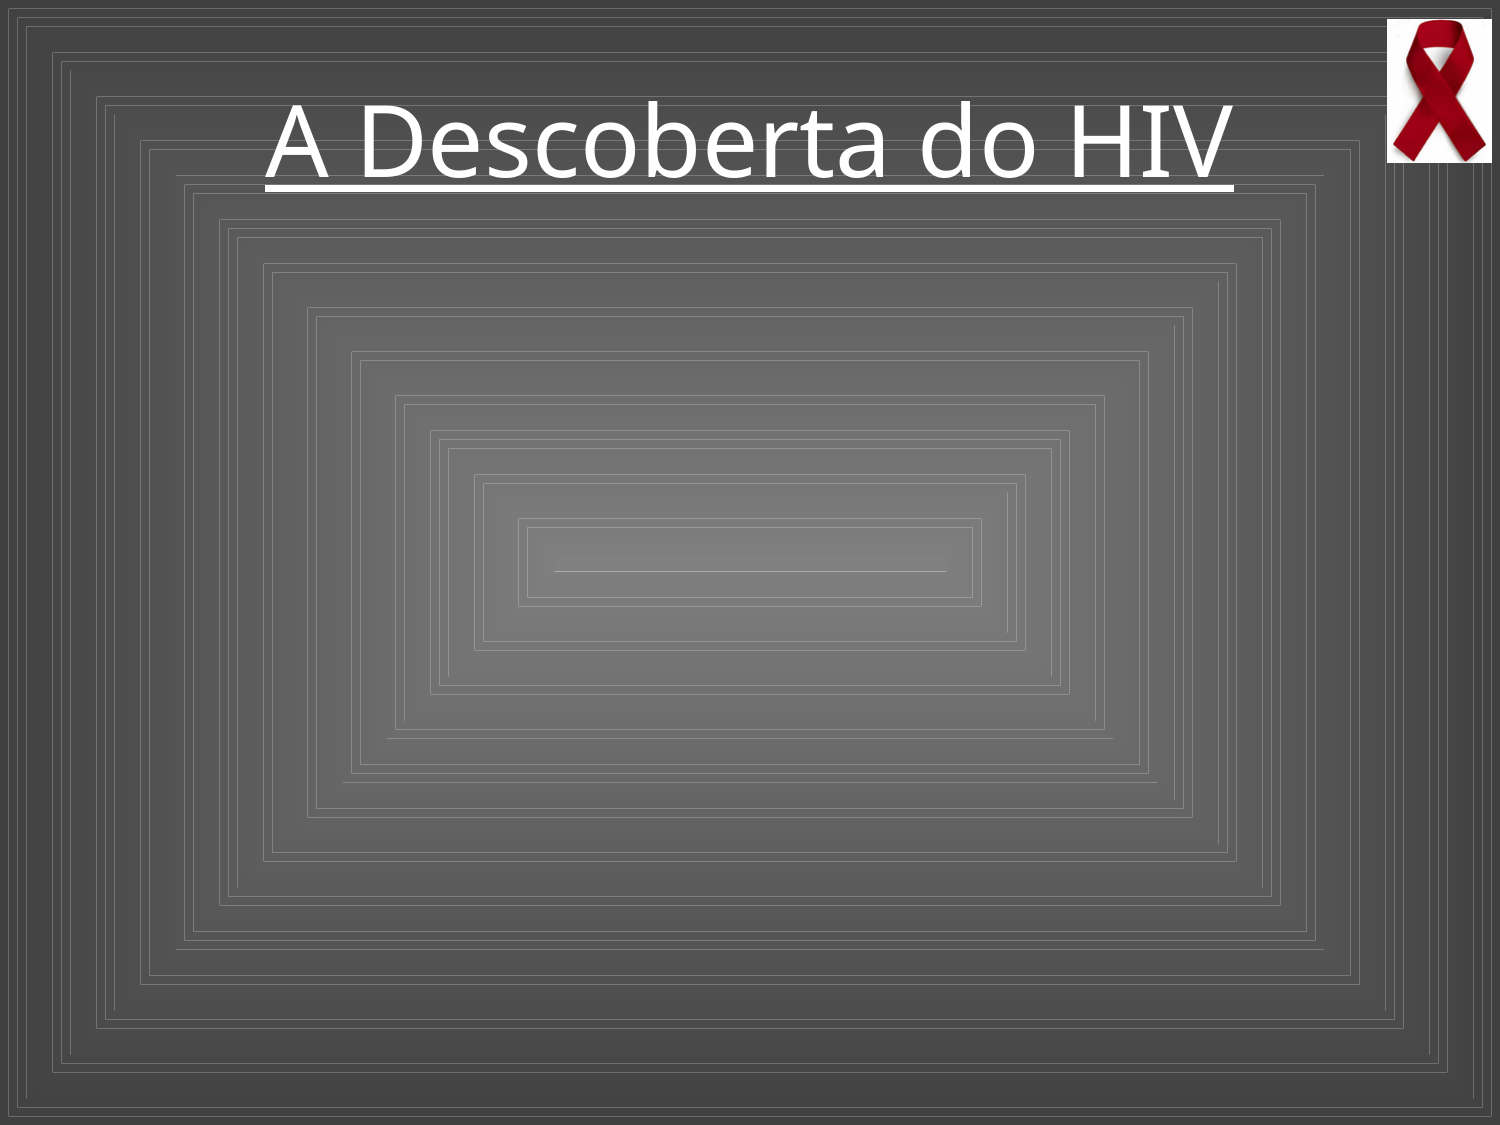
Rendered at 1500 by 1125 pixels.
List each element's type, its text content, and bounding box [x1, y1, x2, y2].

title A Descoberta do HIV [112, 19, 1388, 255]
picture [1387, 19, 1492, 163]
